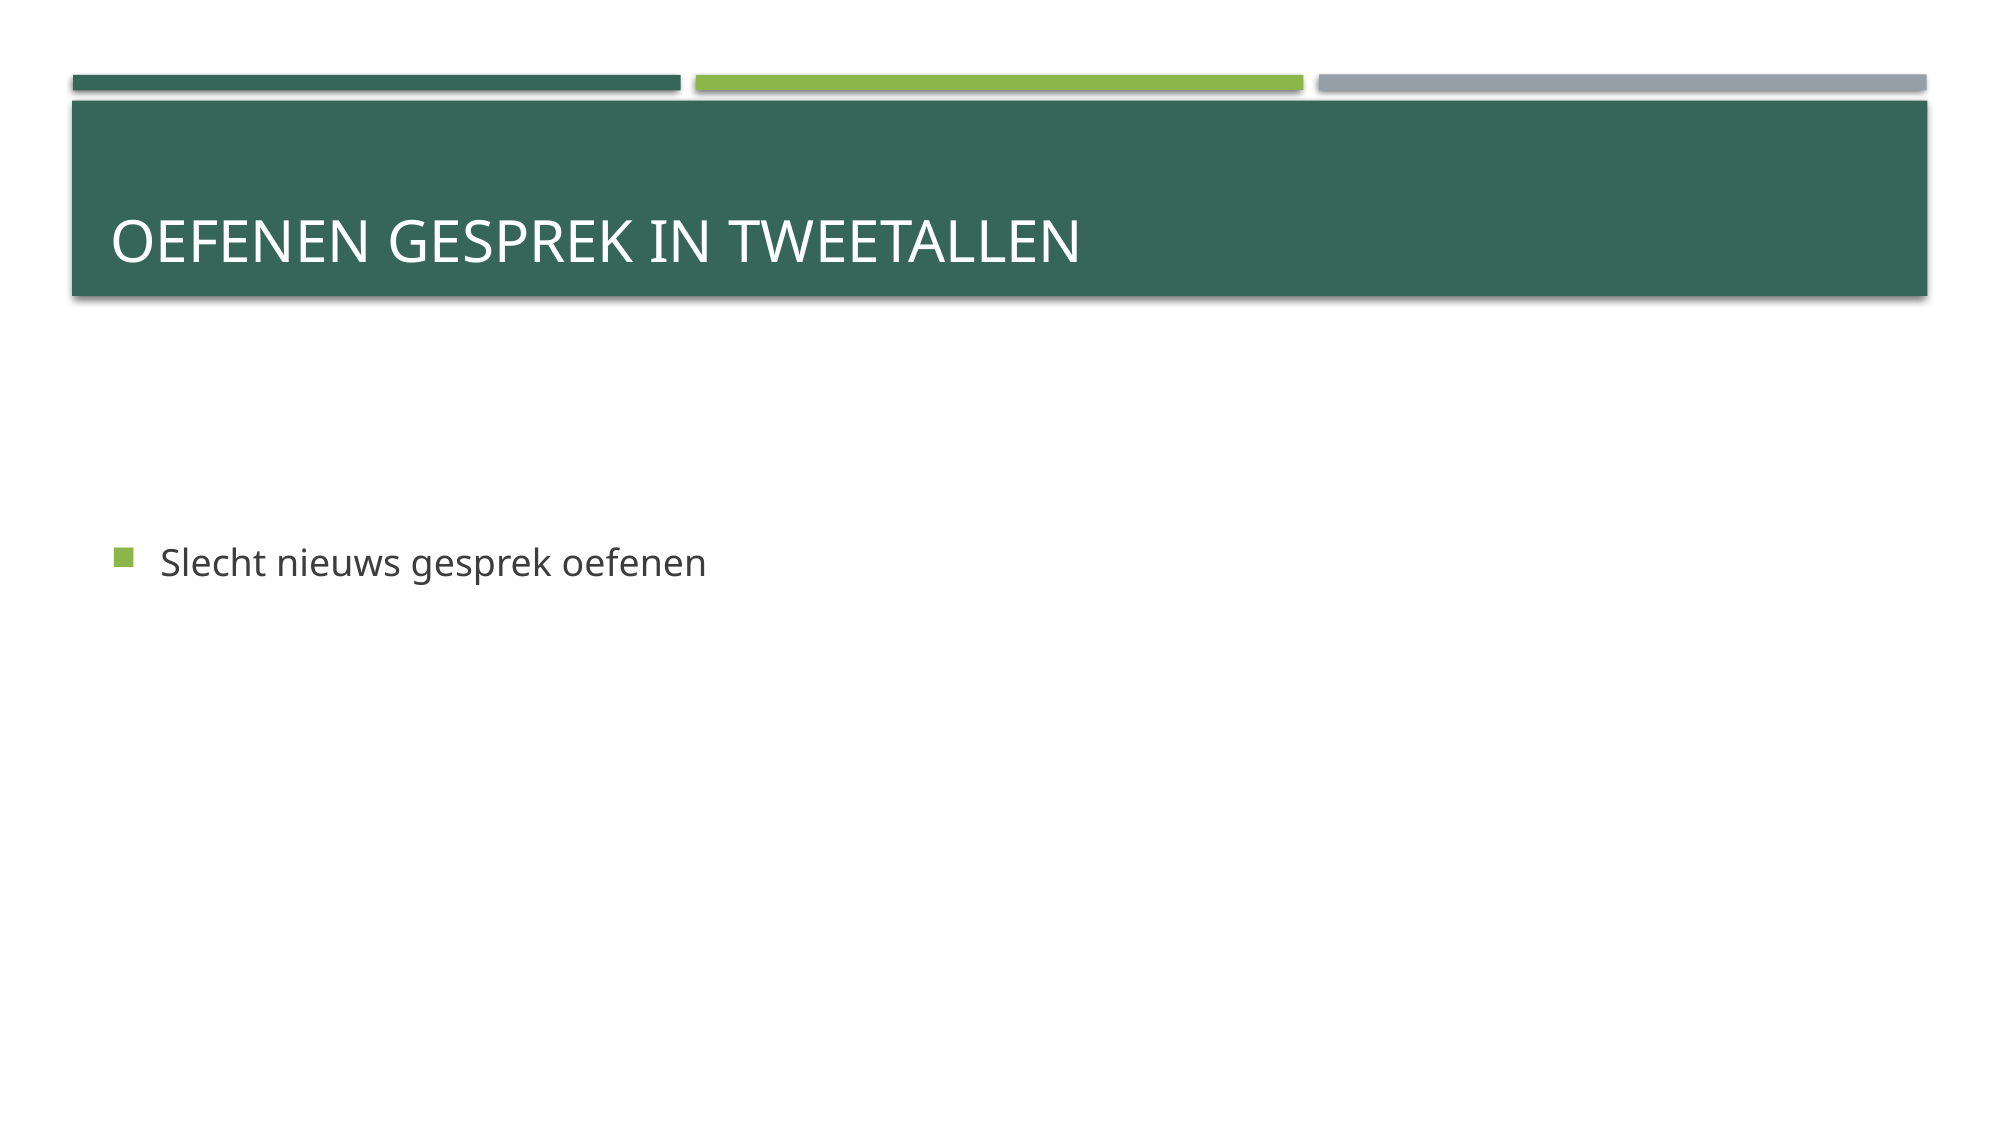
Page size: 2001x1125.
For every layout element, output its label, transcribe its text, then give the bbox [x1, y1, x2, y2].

title Oefenen gesprek in tweetallen [95, 115, 1905, 282]
list Slecht nieuws gesprek oefenen [95, 357, 1905, 962]
